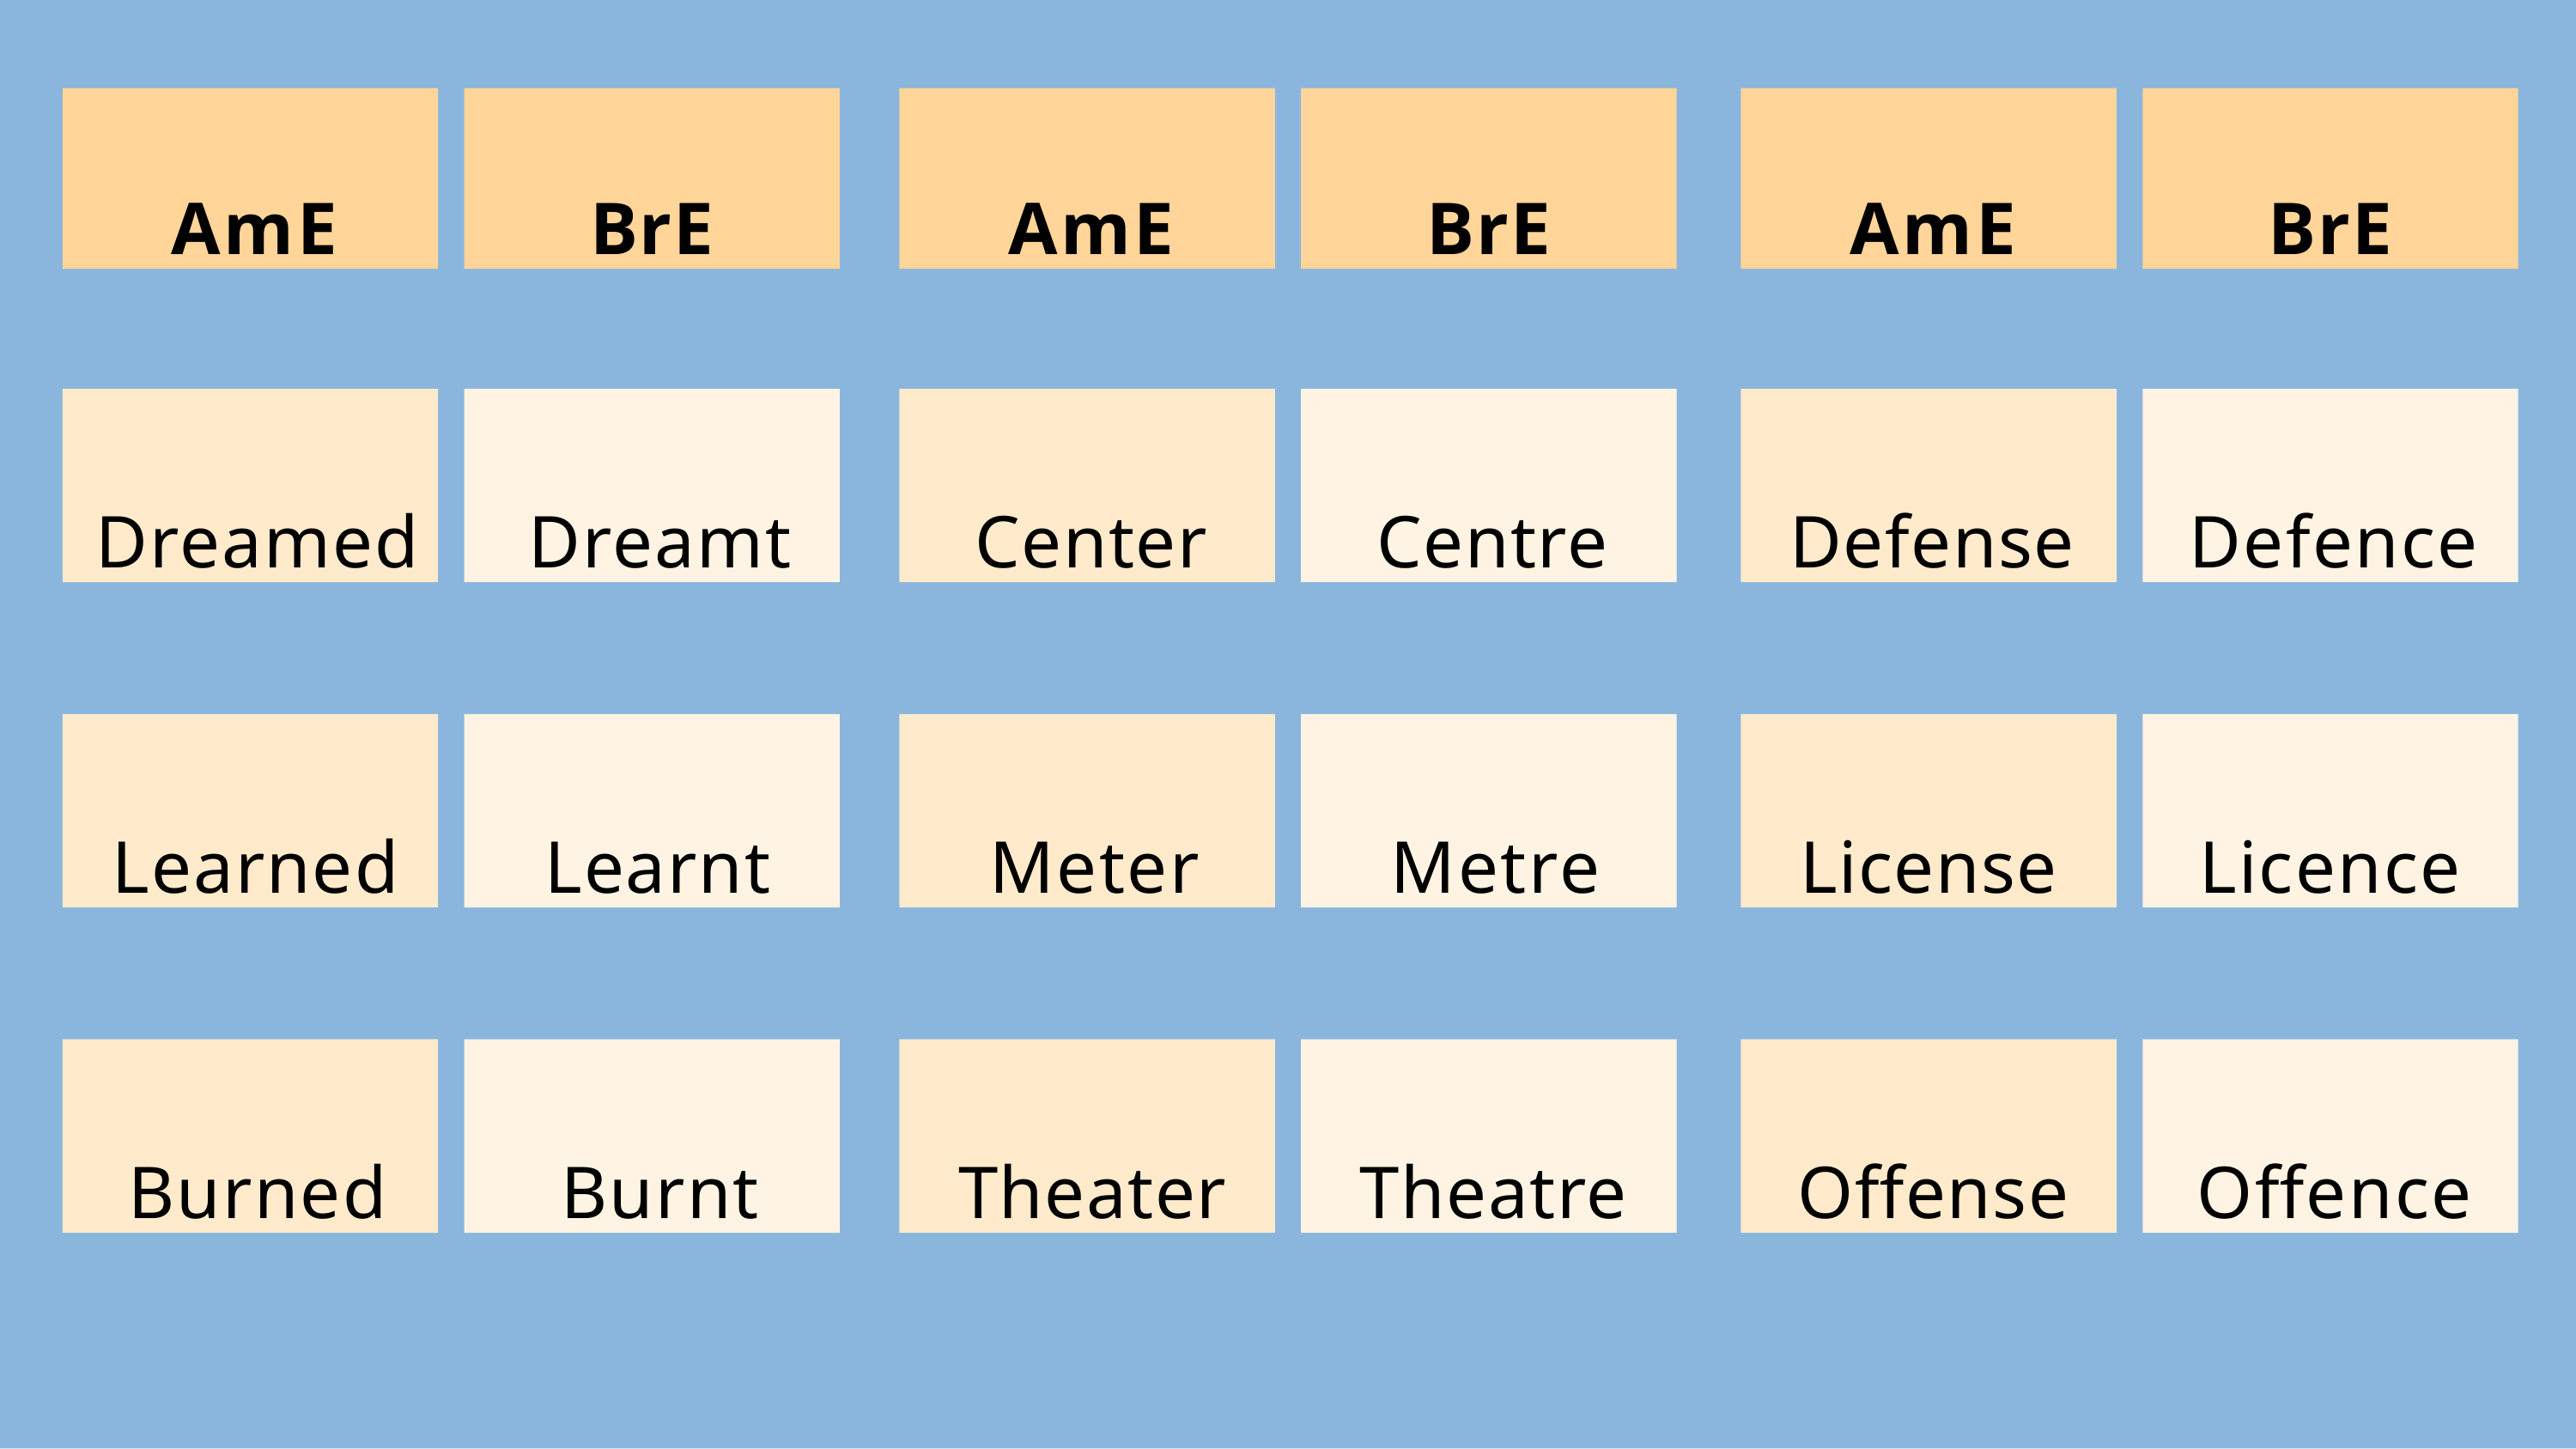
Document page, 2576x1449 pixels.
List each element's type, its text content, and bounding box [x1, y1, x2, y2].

text_box Metre [1301, 713, 1677, 908]
text_box Offence [2142, 1039, 2518, 1234]
text_box Meter [899, 713, 1275, 908]
text_box Learnt [464, 713, 840, 908]
text_box Center [899, 388, 1275, 583]
text_box Burned [62, 1039, 439, 1234]
text_box Theater [899, 1039, 1275, 1234]
text_box Dreamt [464, 388, 840, 583]
text_box Burnt [464, 1039, 840, 1234]
text_box Offense [1741, 1039, 2117, 1234]
text_box BrE [2142, 88, 2518, 270]
text_box License [1741, 713, 2117, 908]
text_box [0, 0, 2576, 1449]
text_box Defense [1741, 388, 2117, 583]
text_box AmE [1741, 88, 2117, 270]
text_box AmE [62, 88, 439, 270]
text_box BrE [1301, 88, 1677, 270]
text_box Centre [1301, 388, 1677, 583]
text_box Dreamed [62, 388, 439, 583]
text_box BrE [464, 88, 840, 270]
text_box Theatre [1301, 1039, 1677, 1234]
text_box AmE [899, 88, 1275, 270]
text_box Licence [2142, 713, 2518, 908]
text_box Defence [2142, 388, 2518, 583]
text_box Learned [62, 713, 439, 908]
